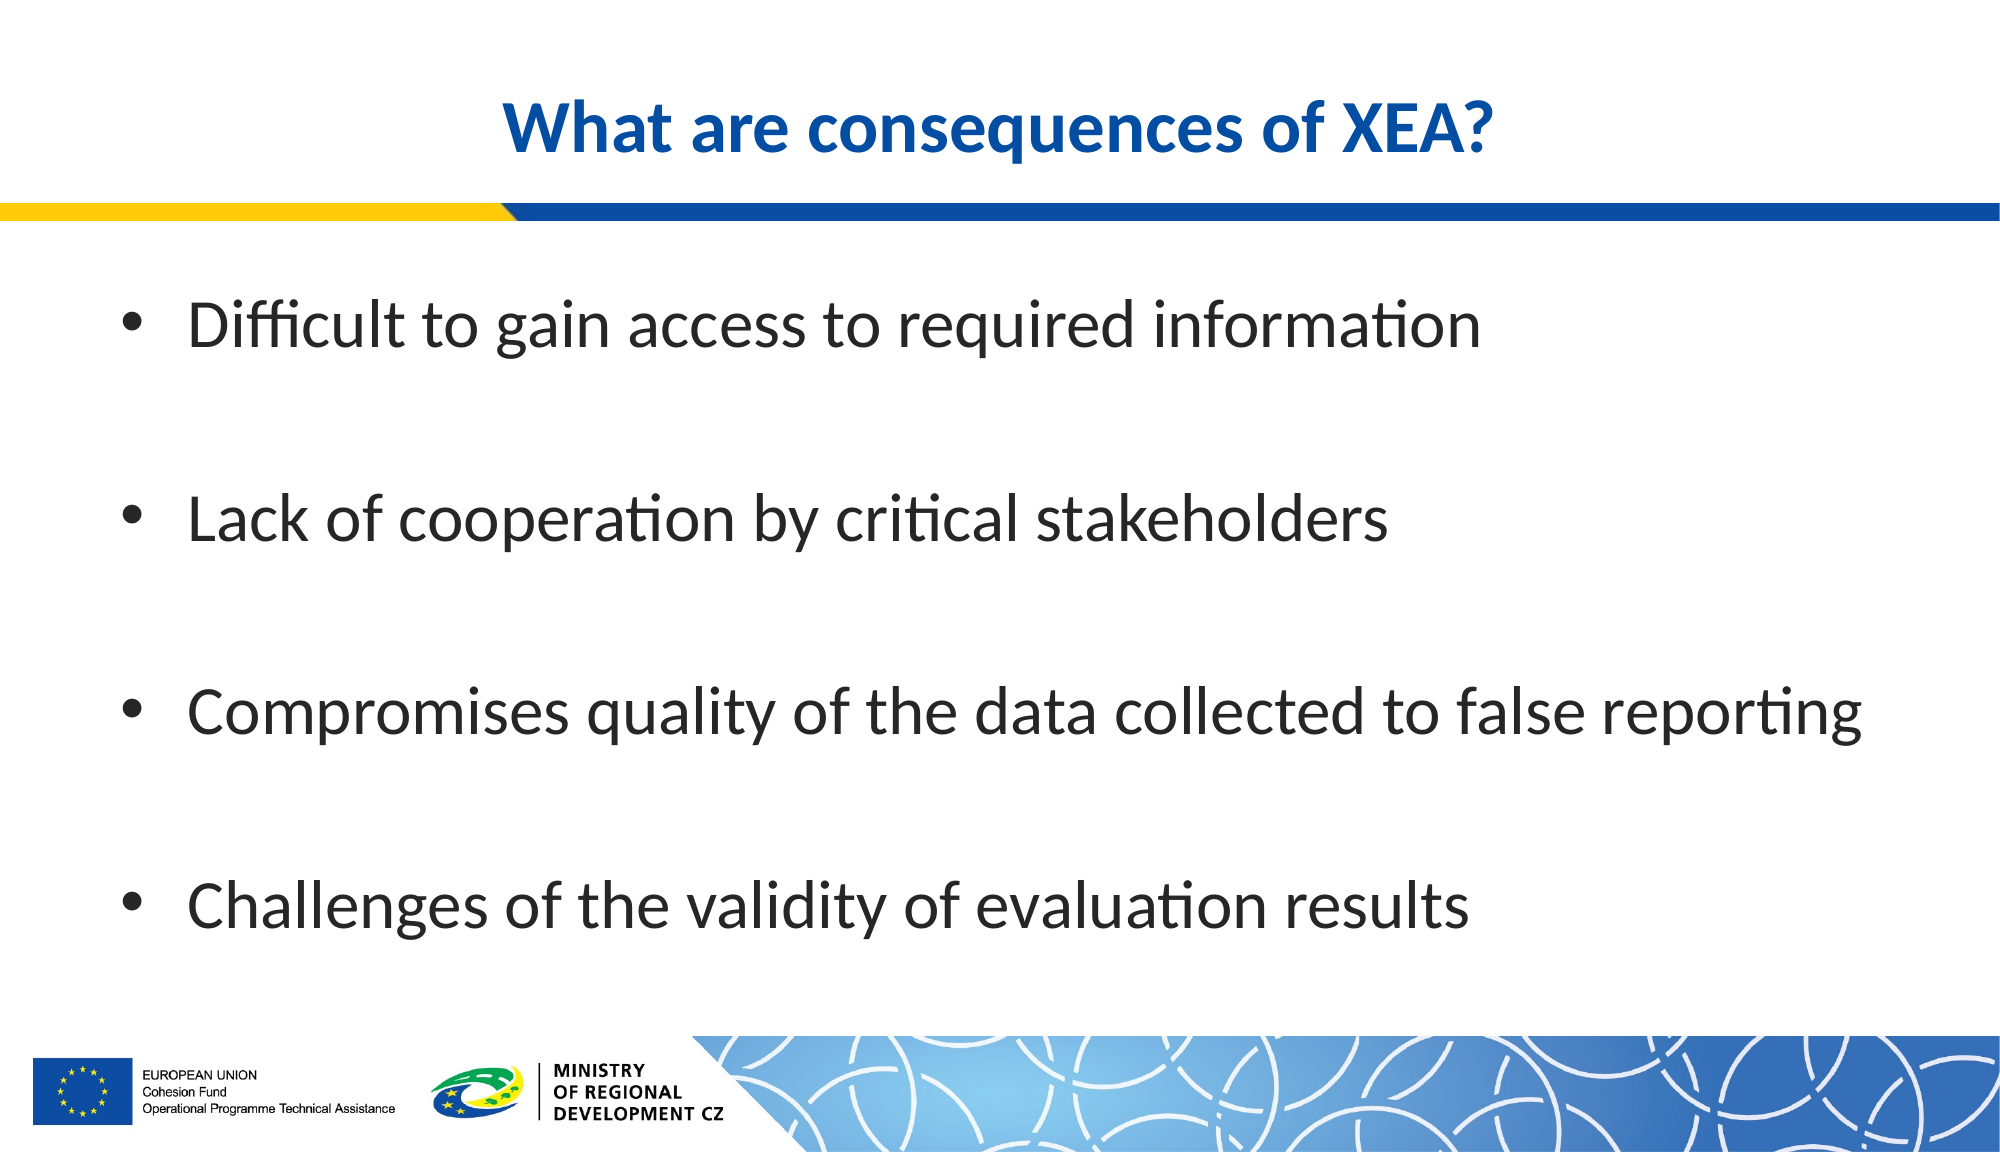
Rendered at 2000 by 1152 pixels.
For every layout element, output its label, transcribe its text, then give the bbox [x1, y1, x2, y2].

picture [0, 203, 2000, 221]
list Difficult to gain access to required information Lack of cooperation by critical stakeholders Compromises quality of the data collected to false reporting Challenges of the validity of evaluation results [99, 268, 1900, 1029]
picture [0, 1036, 2000, 1152]
title What are consequences of XEA? [99, 46, 1900, 198]
